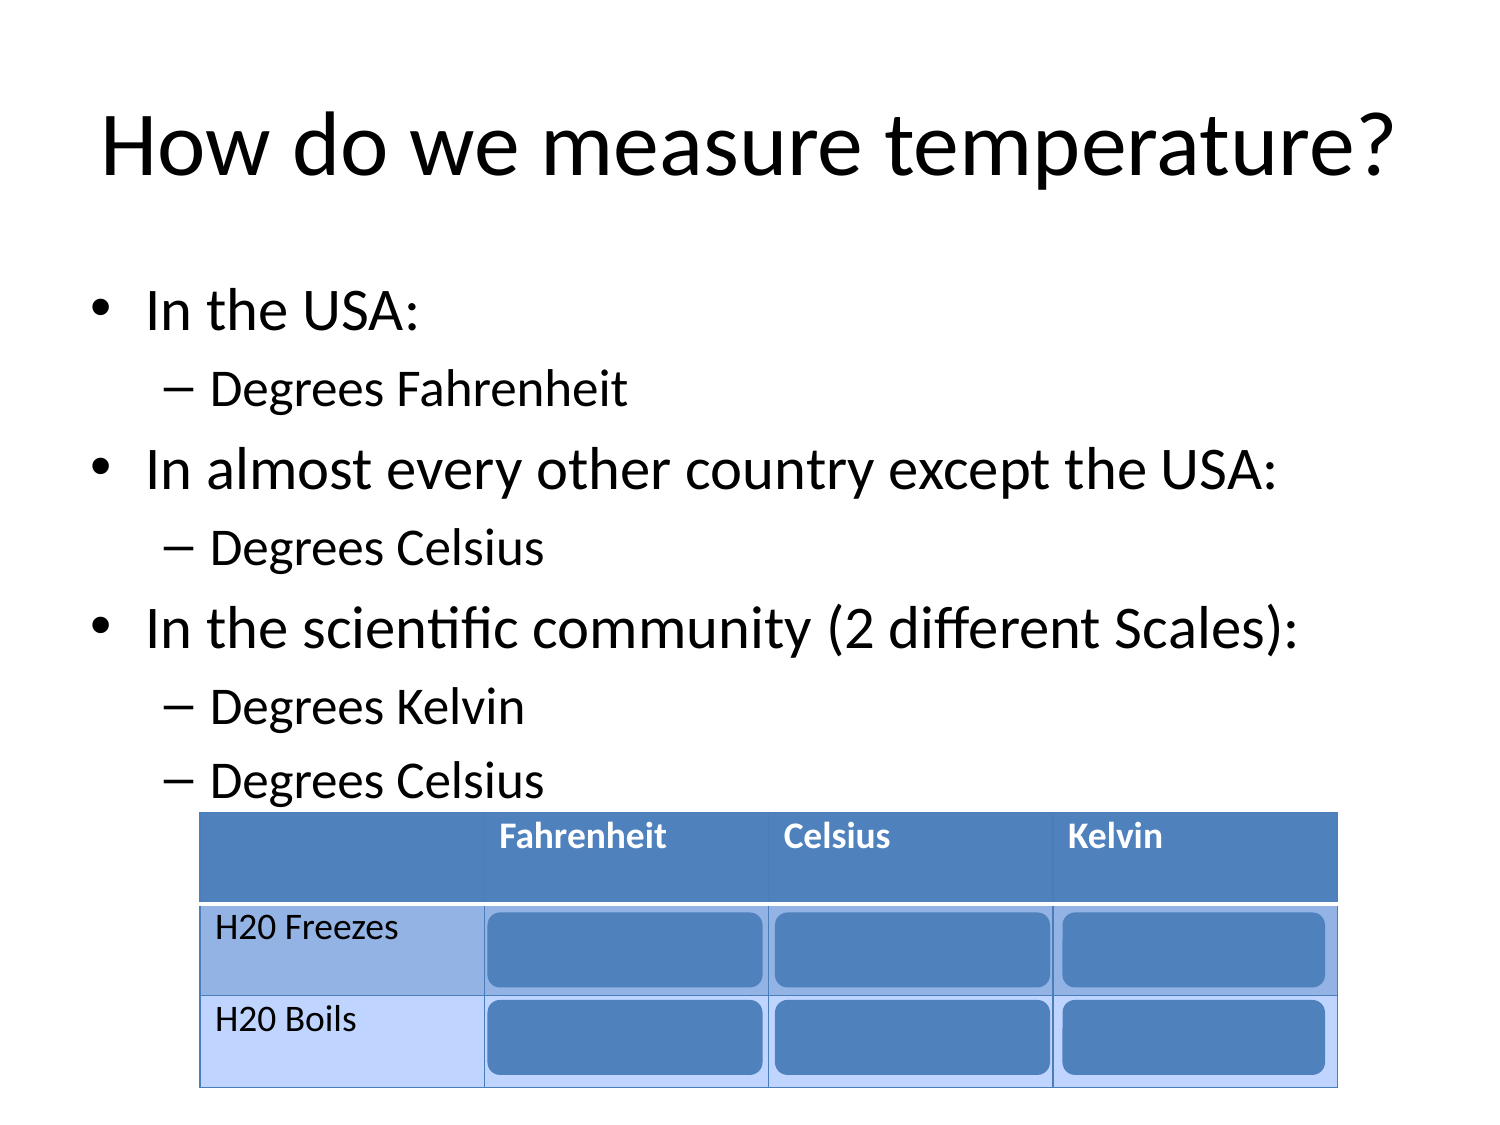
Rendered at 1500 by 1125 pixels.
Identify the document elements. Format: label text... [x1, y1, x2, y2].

table_header [201, 813, 484, 902]
table_cell 212 [485, 996, 768, 1087]
table_cell 273.15 [1054, 906, 1337, 995]
table_header Celsius [769, 813, 1052, 902]
title How do we measure temperature? [74, 44, 1426, 233]
text_box [772, 997, 1053, 1078]
table_cell 32 [485, 906, 768, 995]
table_header Fahrenheit [485, 813, 768, 902]
table_header Kelvin [1054, 813, 1337, 902]
text_box [1060, 997, 1328, 1078]
text_box [772, 910, 1053, 990]
table_cell 0 [769, 906, 1052, 995]
text_box [485, 910, 765, 990]
table_cell H20 Boils [201, 996, 484, 1087]
text_box [1060, 910, 1328, 990]
text_box [485, 997, 765, 1078]
table_cell 100 [769, 996, 1052, 1087]
list In the USA: Degrees Fahrenheit In almost every other country except the USA: Degrees Celsius In the scientific community (2 different Scales): Degrees Kelvin Degrees Celsius [74, 262, 1426, 826]
table_cell 373.13 [1054, 996, 1337, 1087]
table_cell H20 Freezes [201, 906, 484, 995]
